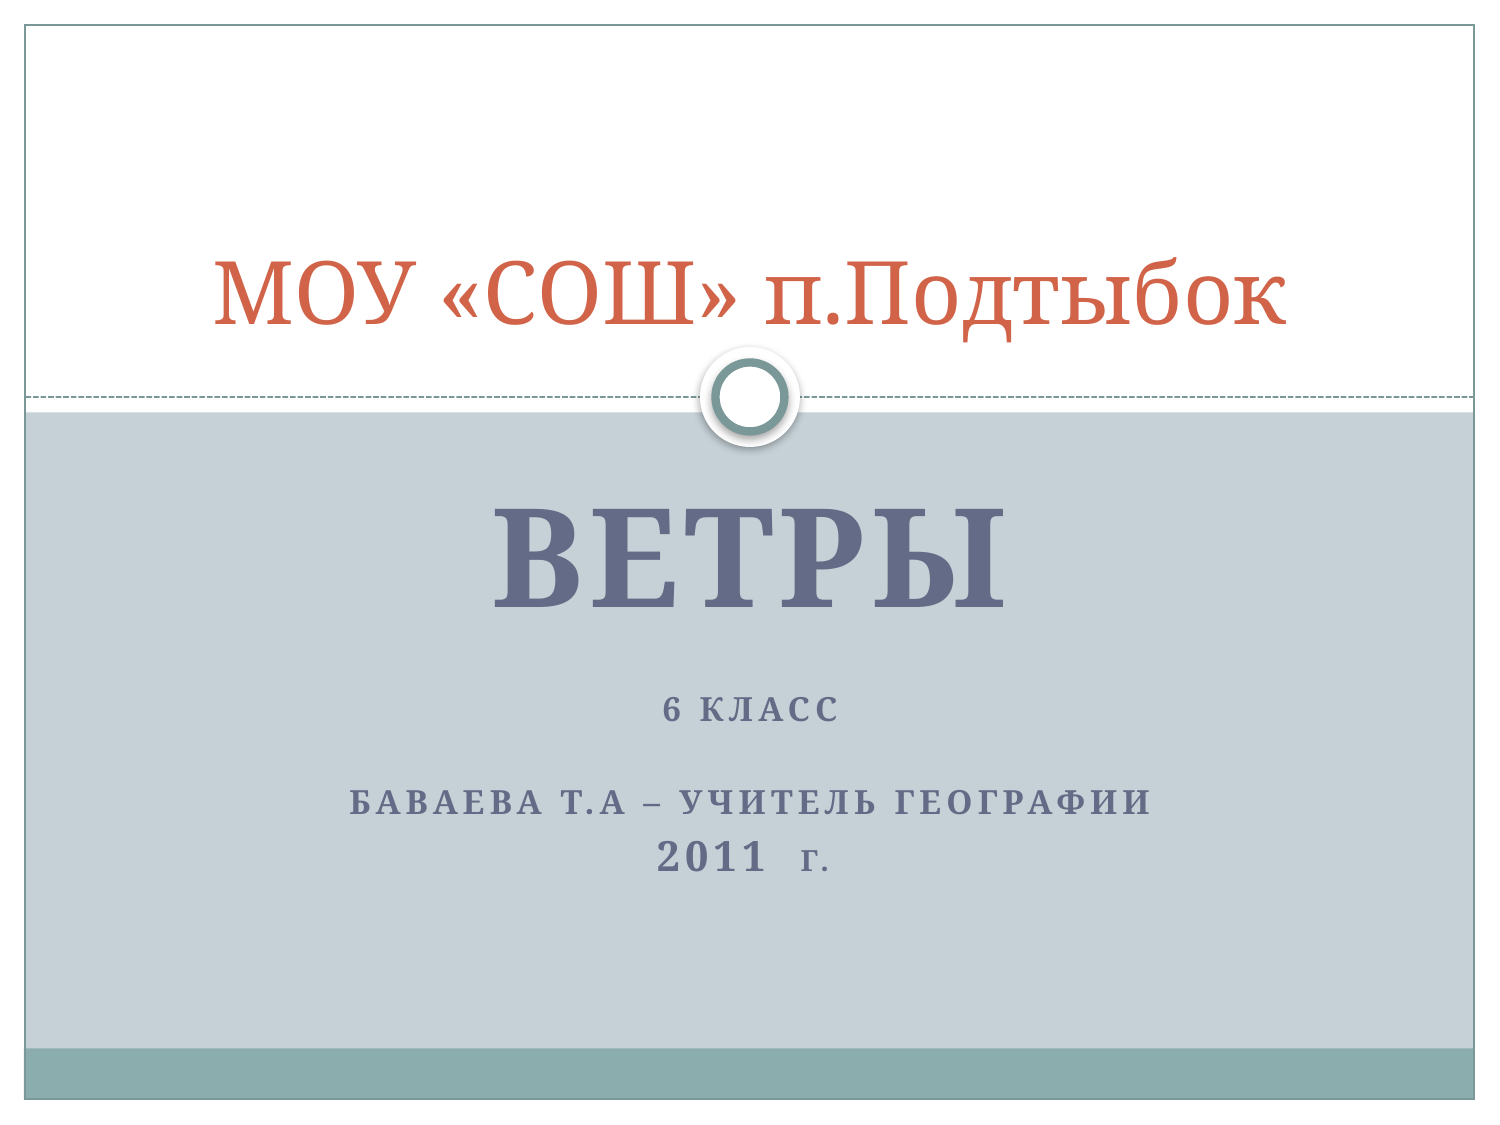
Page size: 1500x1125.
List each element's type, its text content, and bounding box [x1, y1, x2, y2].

title МОУ «СОШ» п.Подтыбок [112, 62, 1388, 350]
subtitle ВЕТРЫ 6 класс Баваева Т.А – учитель географии 2011 г. [225, 462, 1275, 926]
